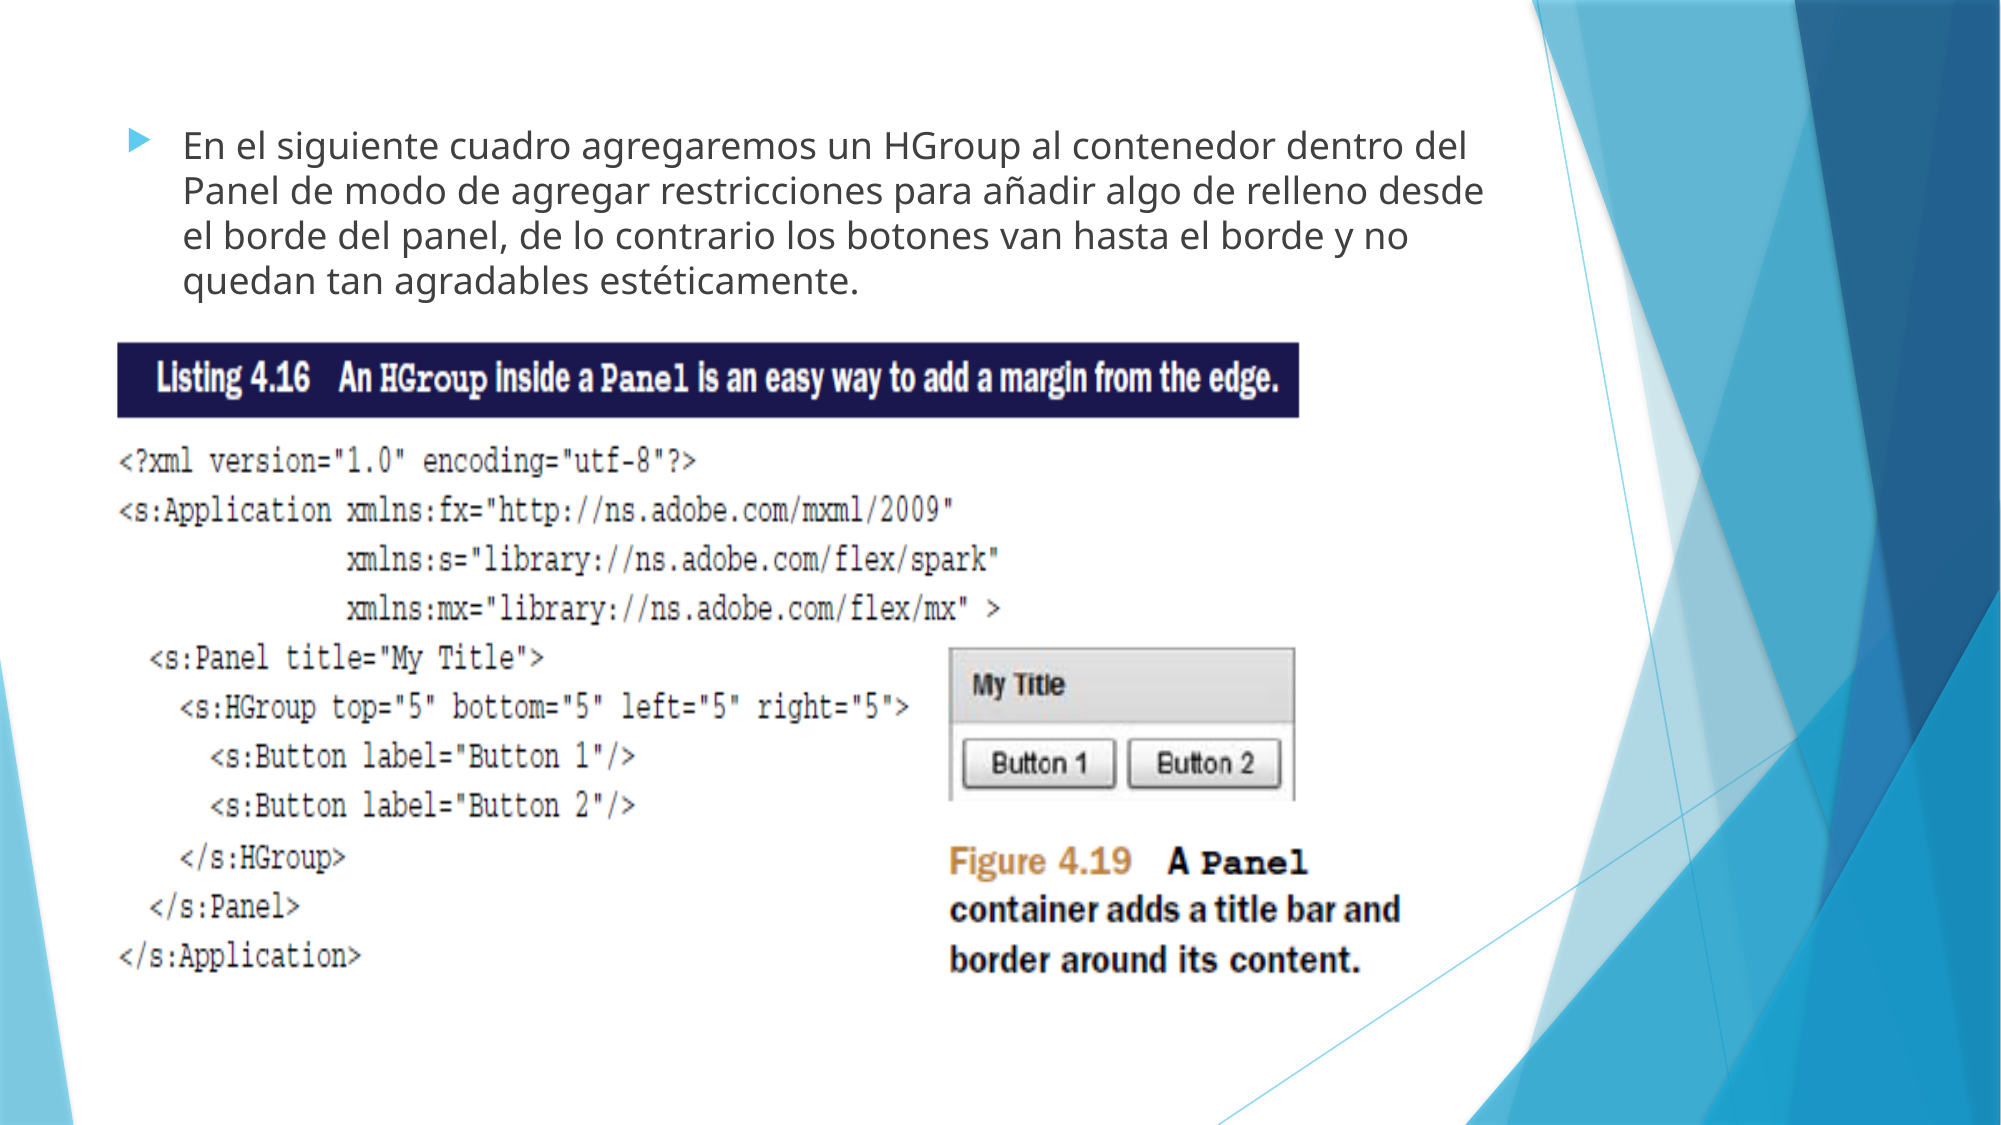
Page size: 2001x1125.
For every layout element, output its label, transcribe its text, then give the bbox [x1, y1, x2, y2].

list En el siguiente cuadro agregaremos un HGroup al contenedor dentro del Panel de modo de agregar restricciones para añadir algo de relleno desde el borde del panel, de lo contrario los botones van hasta el borde y no quedan tan agradables estéticamente. [111, 114, 1522, 992]
picture [110, 333, 1414, 992]
